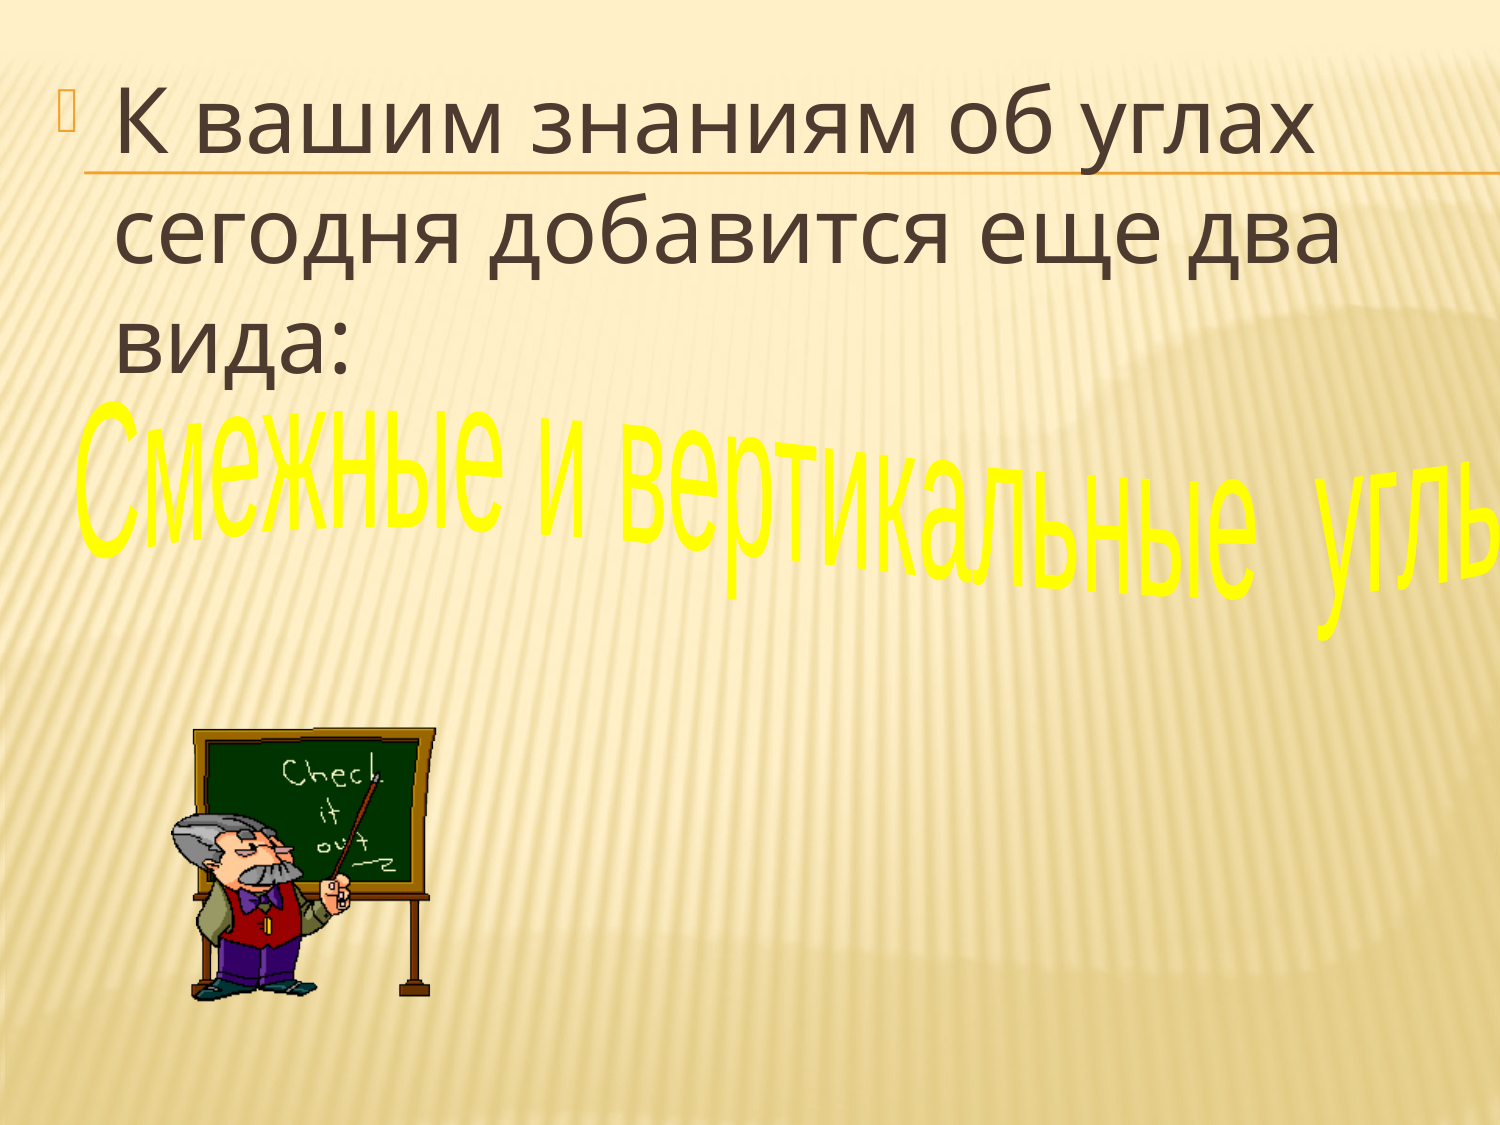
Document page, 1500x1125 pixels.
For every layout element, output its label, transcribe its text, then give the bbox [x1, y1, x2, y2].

list К вашим знаниям об углах сегодня добавится еще два вида: [41, 54, 1459, 730]
picture [170, 703, 444, 1003]
